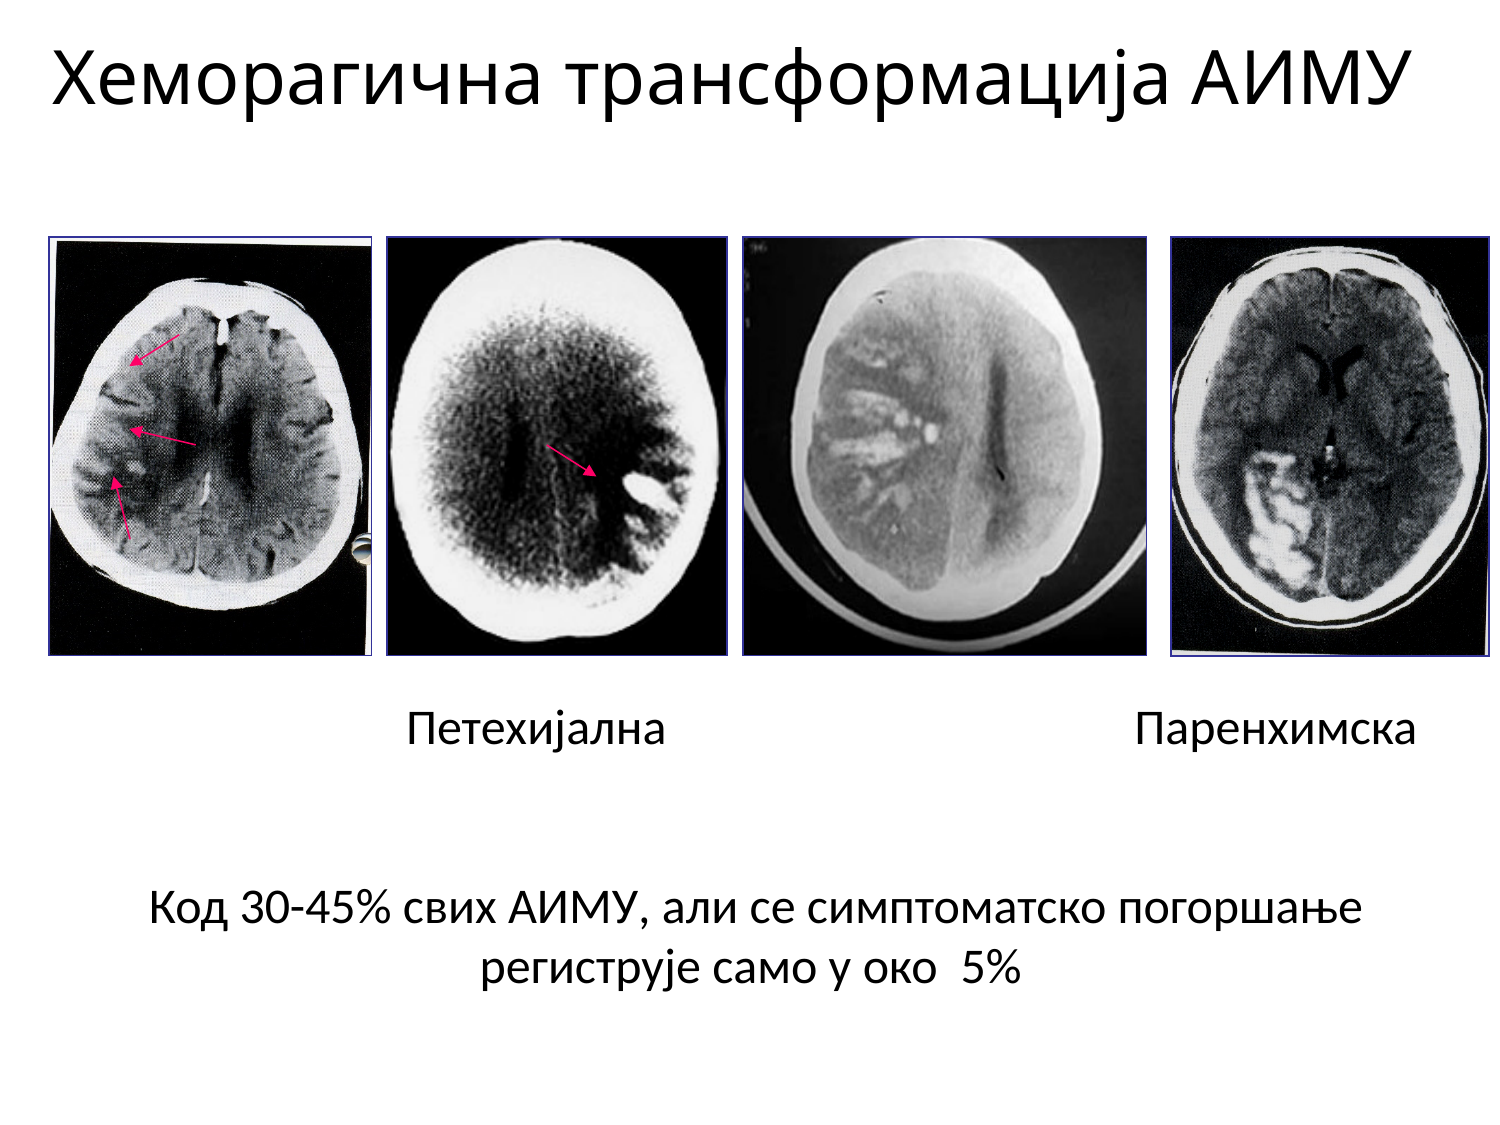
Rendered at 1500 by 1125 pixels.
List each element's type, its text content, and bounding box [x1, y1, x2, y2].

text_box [49, 237, 371, 655]
picture [743, 237, 1146, 655]
text_box Код 30-45% свих АИМУ, али се симптоматско погоршање региструје само у око 5% [49, 865, 1463, 1001]
picture [1171, 237, 1489, 656]
text_box Паренхимска [1104, 687, 1448, 763]
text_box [387, 237, 727, 655]
text_box Петехијална [387, 687, 685, 763]
text_box Хеморагична трансформација АИМУ [37, 22, 1463, 128]
